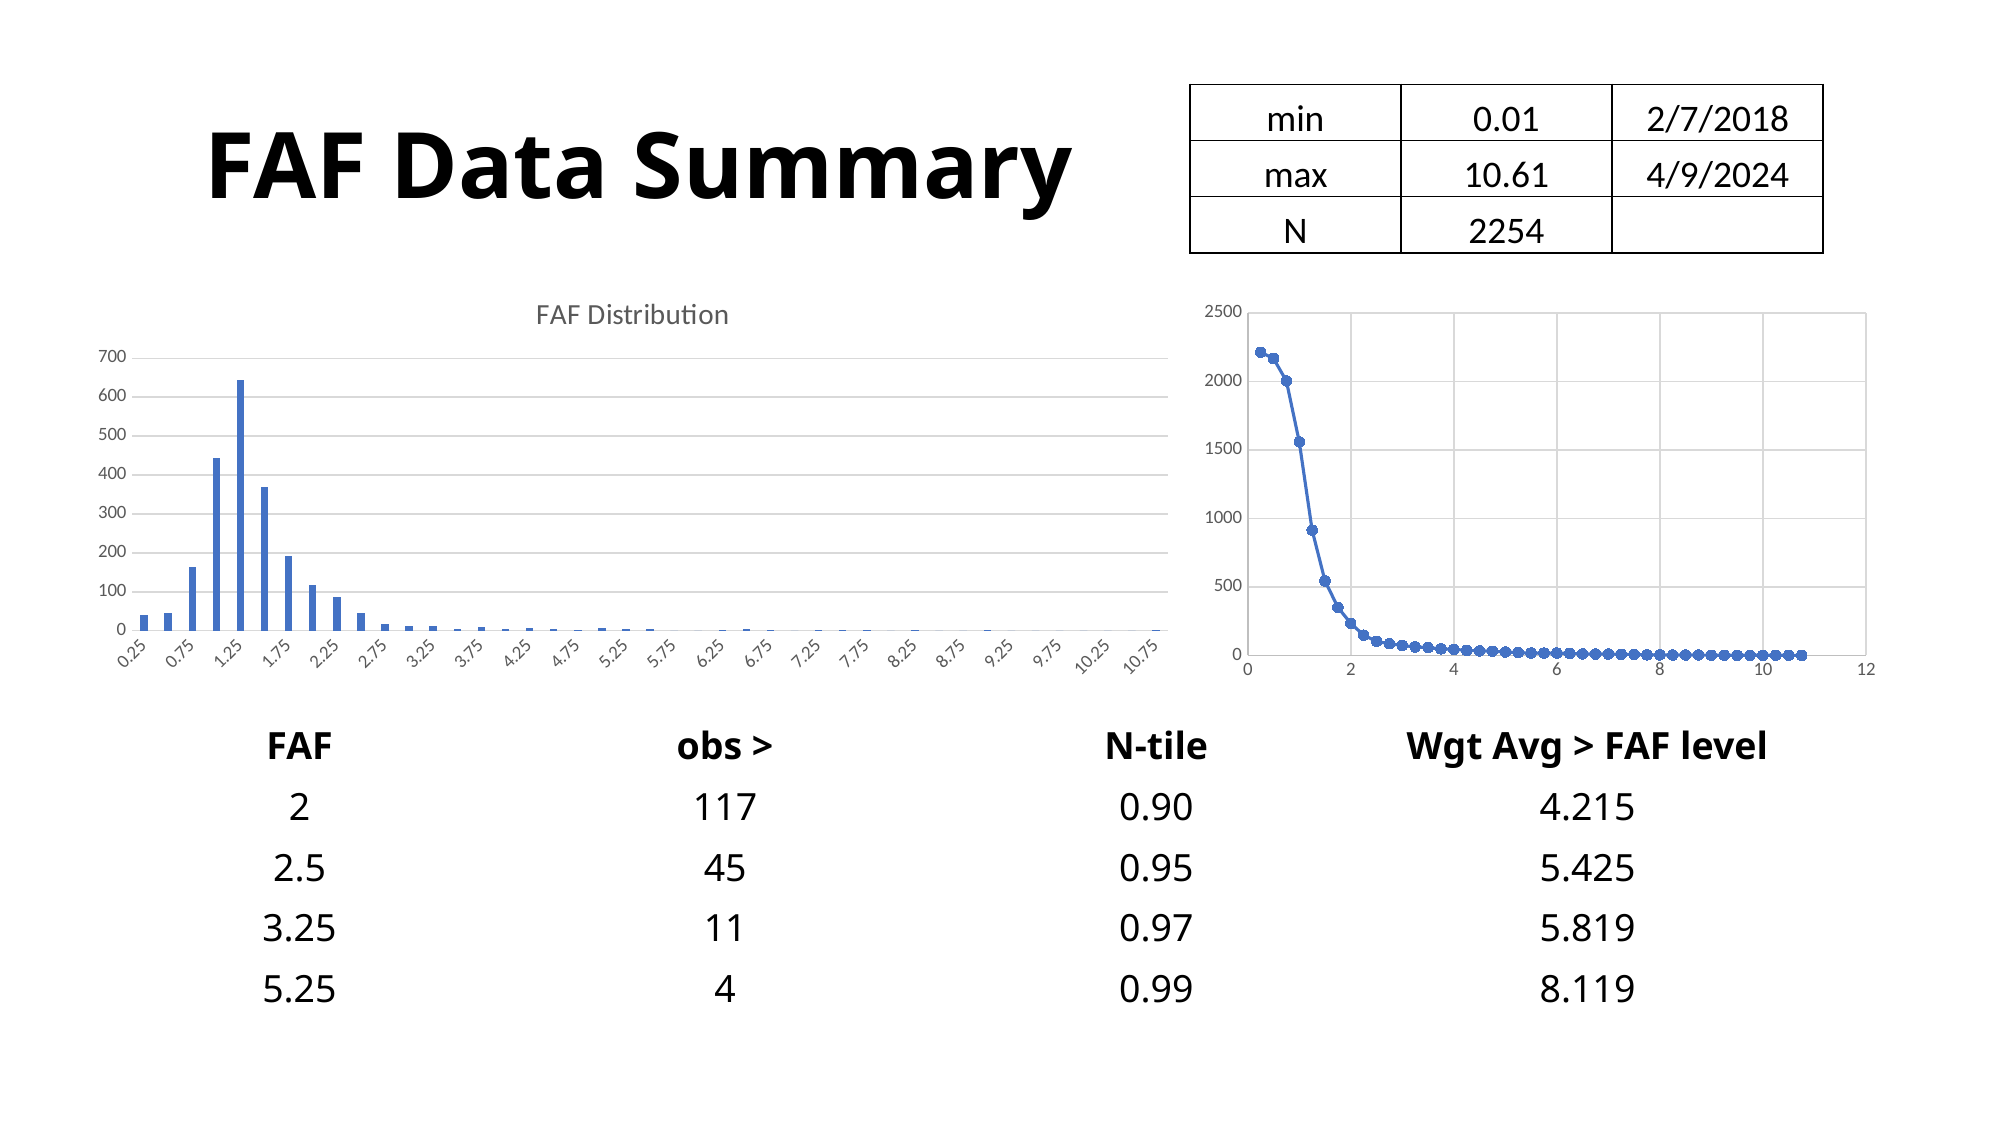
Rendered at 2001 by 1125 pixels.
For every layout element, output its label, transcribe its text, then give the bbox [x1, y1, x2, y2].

table_cell 5.819 [1373, 893, 1802, 952]
table_header N-tile [942, 710, 1371, 768]
table_header obs > [510, 710, 940, 768]
table_cell 0.95 [942, 832, 1371, 891]
table_cell 5.25 [90, 954, 509, 1013]
table_cell 117 [510, 773, 940, 830]
table_cell 2.5 [90, 832, 509, 891]
table_cell 4.215 [1373, 773, 1802, 830]
table_cell [1613, 197, 1822, 252]
table_cell 10.61 [1402, 141, 1611, 196]
chart [75, 277, 1890, 689]
table_cell 0.99 [942, 954, 1371, 1013]
table_cell 0.90 [942, 773, 1371, 830]
table_cell 4 [510, 954, 940, 1013]
table_cell 45 [510, 832, 940, 891]
table_cell 4/9/2024 [1613, 141, 1822, 196]
table_header 2/7/2018 [1613, 85, 1822, 140]
table_header min [1191, 85, 1400, 140]
table_cell 2254 [1402, 197, 1611, 252]
table_cell 3.25 [90, 893, 509, 952]
table_header Wgt Avg > FAF level [1373, 710, 1802, 768]
table_header 0.01 [1402, 85, 1611, 140]
table_cell N [1191, 197, 1400, 252]
table_cell max [1191, 141, 1400, 196]
table_cell 2 [90, 773, 509, 830]
table_cell 8.119 [1373, 954, 1802, 1013]
table_cell 11 [510, 893, 940, 952]
table_header FAF [90, 710, 509, 768]
table_cell 5.425 [1373, 832, 1802, 891]
title FAF Data Summary [137, 59, 1141, 277]
table_cell 0.97 [942, 893, 1371, 952]
